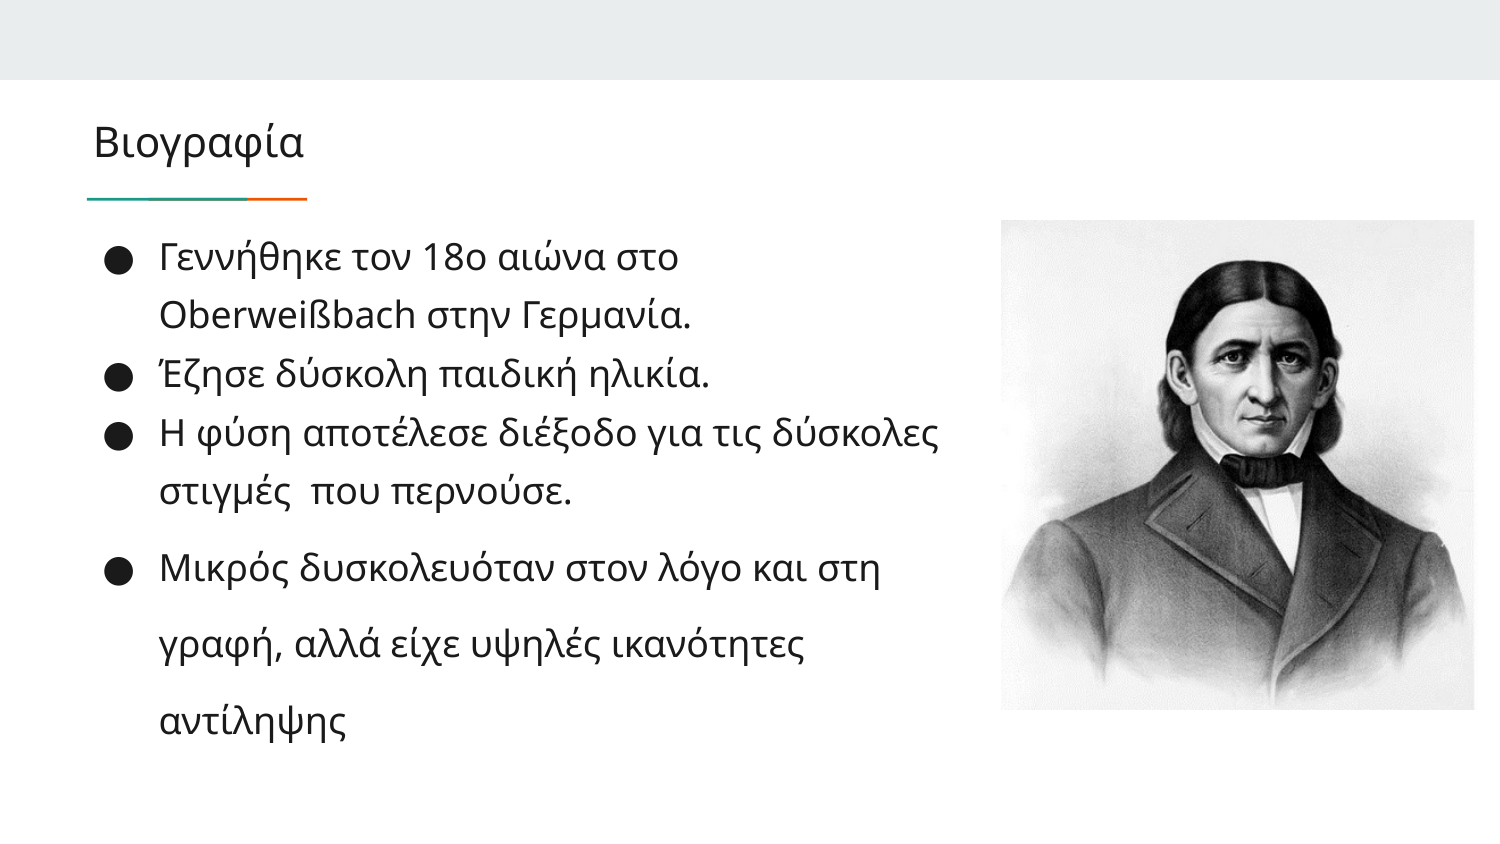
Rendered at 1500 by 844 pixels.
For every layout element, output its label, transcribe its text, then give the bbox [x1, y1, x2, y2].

title Βιογραφία [77, 97, 1370, 185]
list Γεννήθηκε τον 18ο αιώνα στο Oberweißbach στην Γερμανία. Έζησε δύσκολη παιδική ηλικία. Η φύση αποτέλεσε διέξοδο για τις δύσκολες στιγμές που περνούσε. Μικρός δυσκολευόταν στον λόγο και στη γραφή, αλλά είχε υψηλές ικανότητες αντίληψης [68, 206, 958, 762]
picture [1001, 219, 1478, 710]
